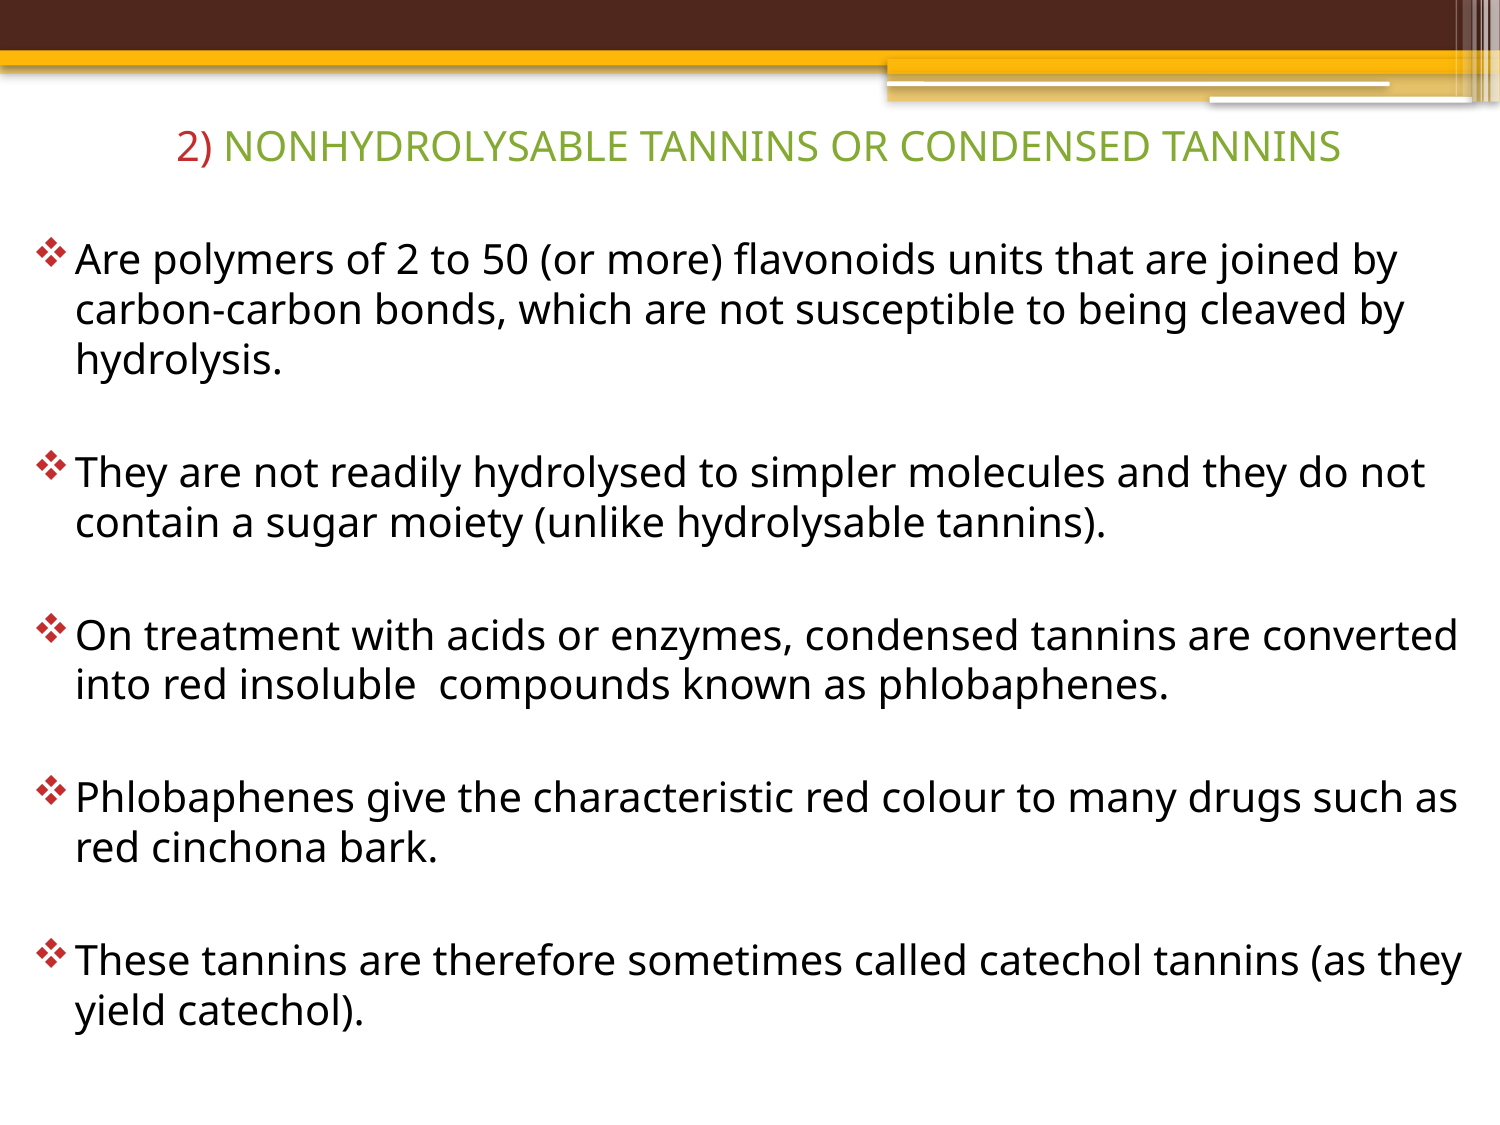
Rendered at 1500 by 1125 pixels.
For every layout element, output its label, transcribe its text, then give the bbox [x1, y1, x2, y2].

list 2) NONHYDROLYSABLE TANNINS OR CONDENSED TANNINS Are polymers of 2 to 50 (or more) flavonoids units that are joined by carbon-carbon bonds, which are not susceptible to being cleaved by hydrolysis. They are not readily hydrolysed to simpler molecules and they do not contain a sugar moiety (unlike hydrolysable tannins). On treatment with acids or enzymes, condensed tannins are converted into red insoluble compounds known as phlobaphenes. Phlobaphenes give the characteristic red colour to many drugs such as red cinchona bark. These tannins are therefore sometimes called catechol tannins (as they yield catechol). [0, 112, 1500, 1125]
